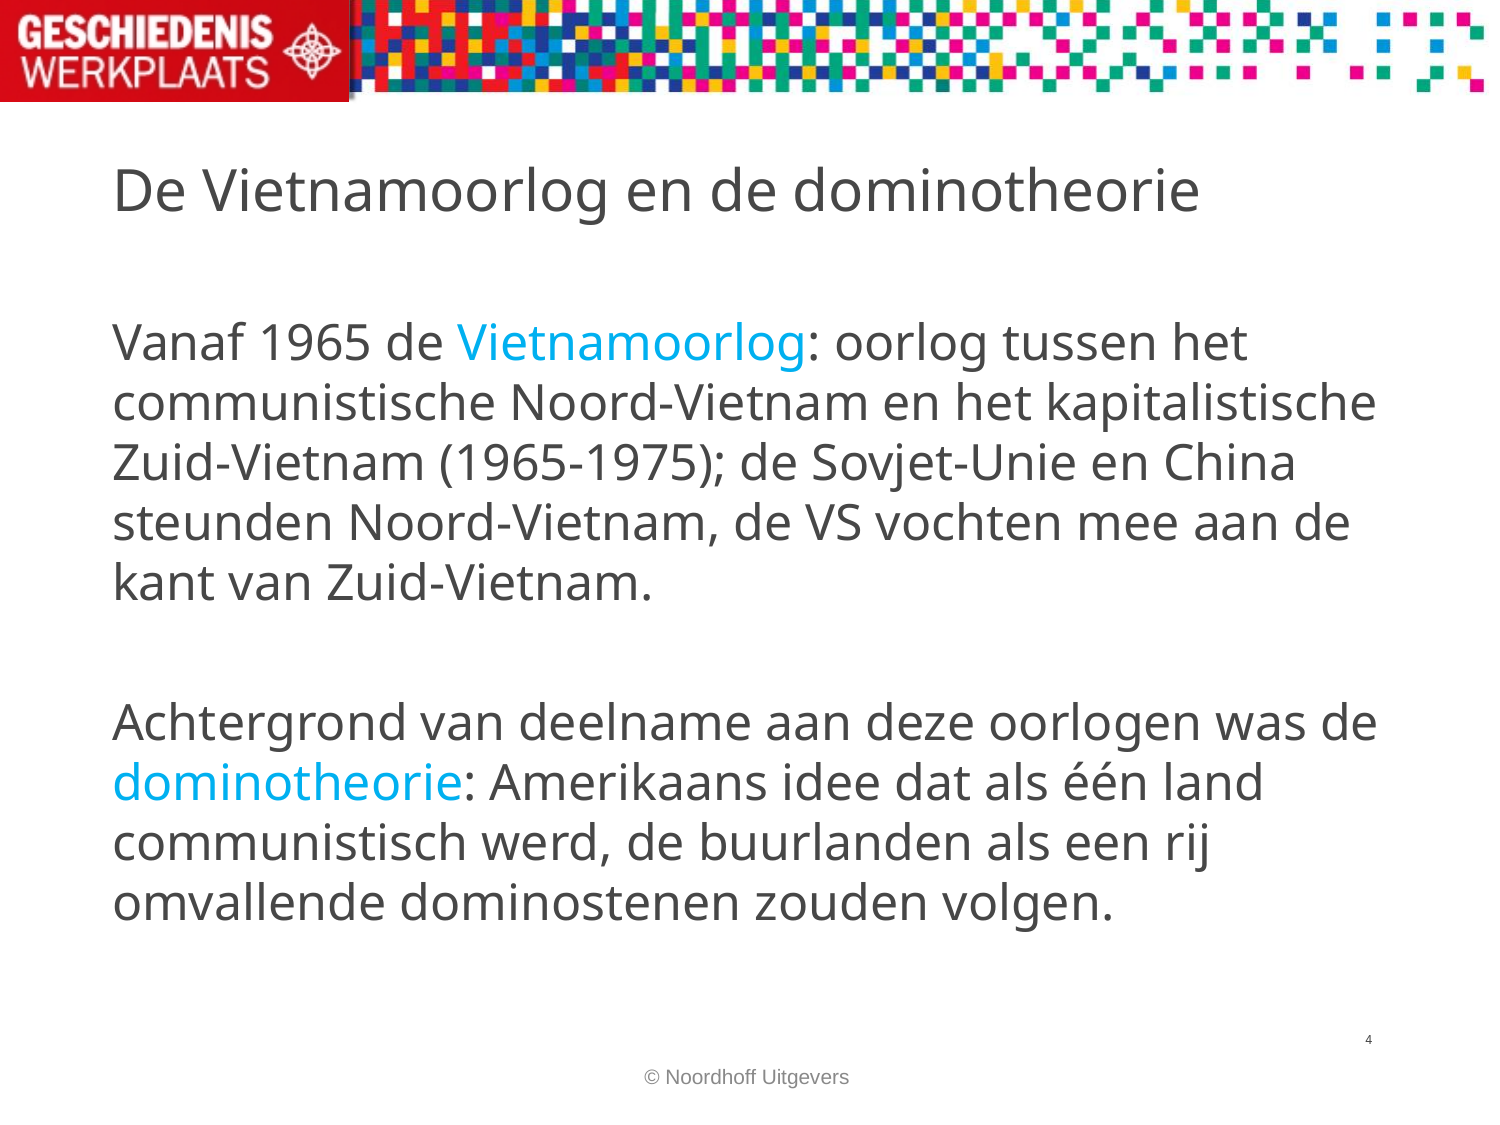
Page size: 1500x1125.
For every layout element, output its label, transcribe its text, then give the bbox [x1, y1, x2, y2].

title De Vietnamoorlog en de dominotheorie [112, 145, 1401, 256]
list Vanaf 1965 de Vietnamoorlog: oorlog tussen het communistische Noord-Vietnam en het kapitalistische Zuid-Vietnam (1965-1975); de Sovjet-Unie en China steunden Noord-Vietnam, de VS vochten mee aan de kant van Zuid-Vietnam. Achtergrond van deelname aan deze oorlogen was de dominotheorie: Amerikaans idee dat als één land communistisch werd, de buurlanden als een rij omvallende dominostenen zouden volgen. [112, 302, 1409, 1024]
picture [0, 0, 1500, 1125]
text_box © Noordhoff Uitgevers [512, 1045, 988, 1106]
slide_number 4 [1325, 1025, 1388, 1063]
